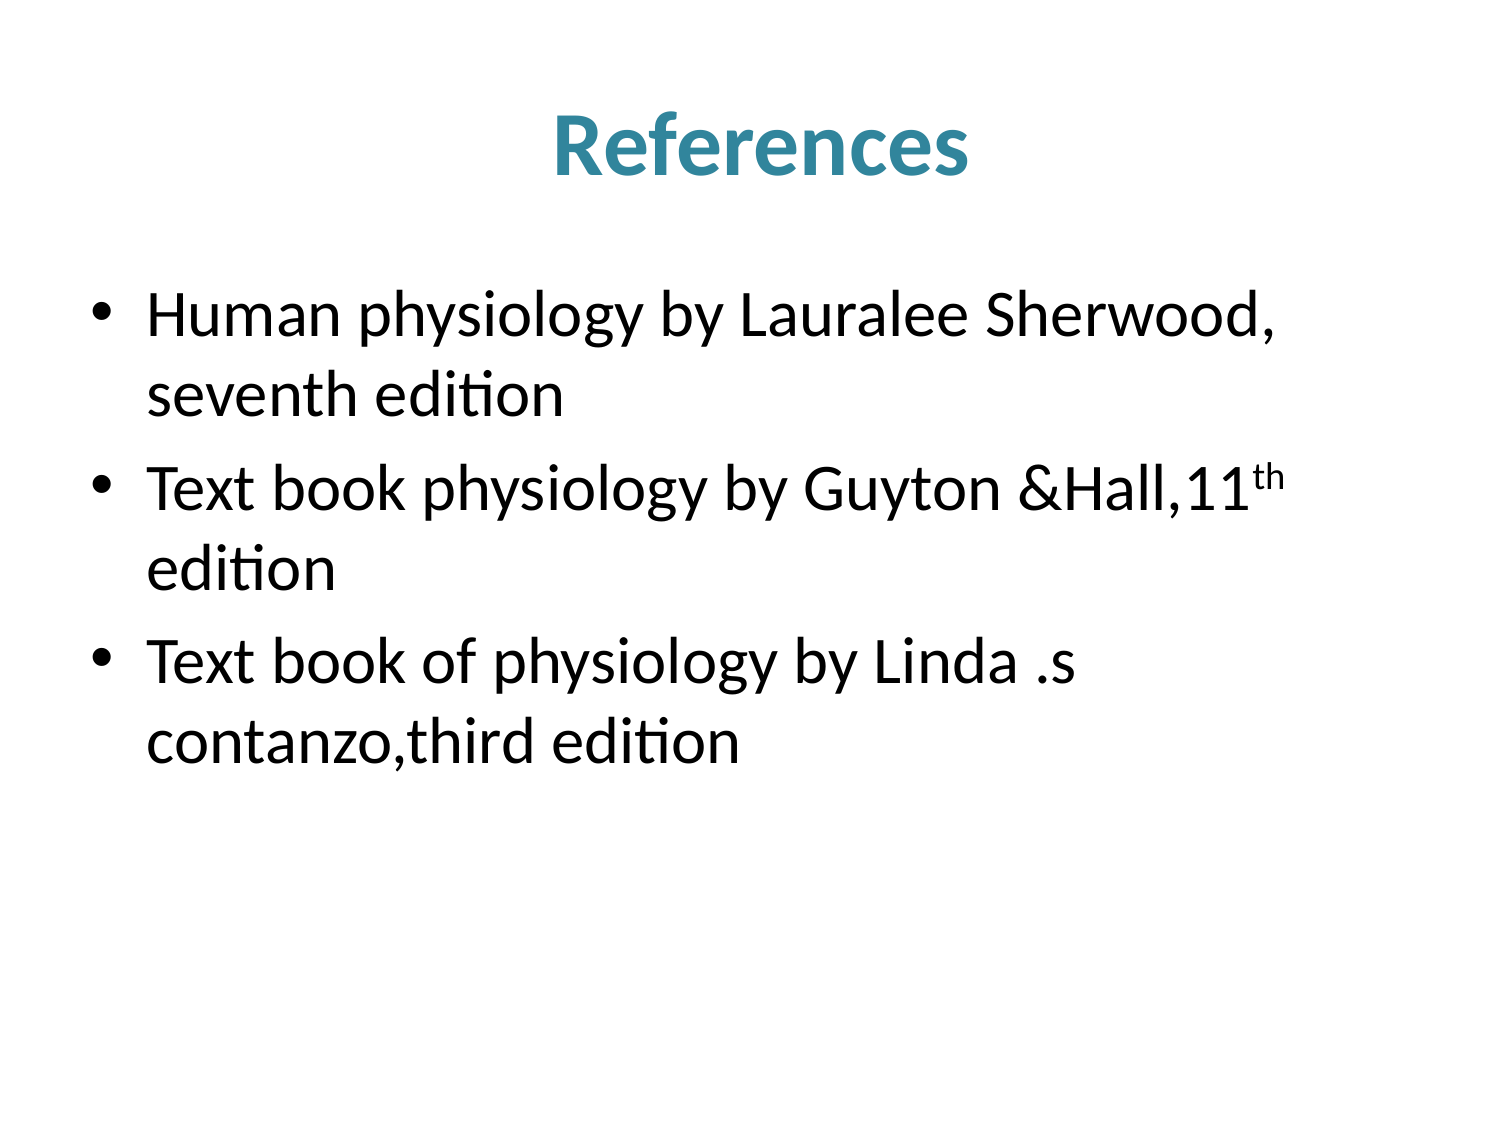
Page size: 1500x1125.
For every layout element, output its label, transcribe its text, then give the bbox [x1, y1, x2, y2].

list Human physiology by Lauralee Sherwood, seventh edition Text book physiology by Guyton &Hall,11th edition Text book of physiology by Linda .s contanzo,third edition [75, 262, 1425, 1005]
title References [75, 45, 1425, 233]
